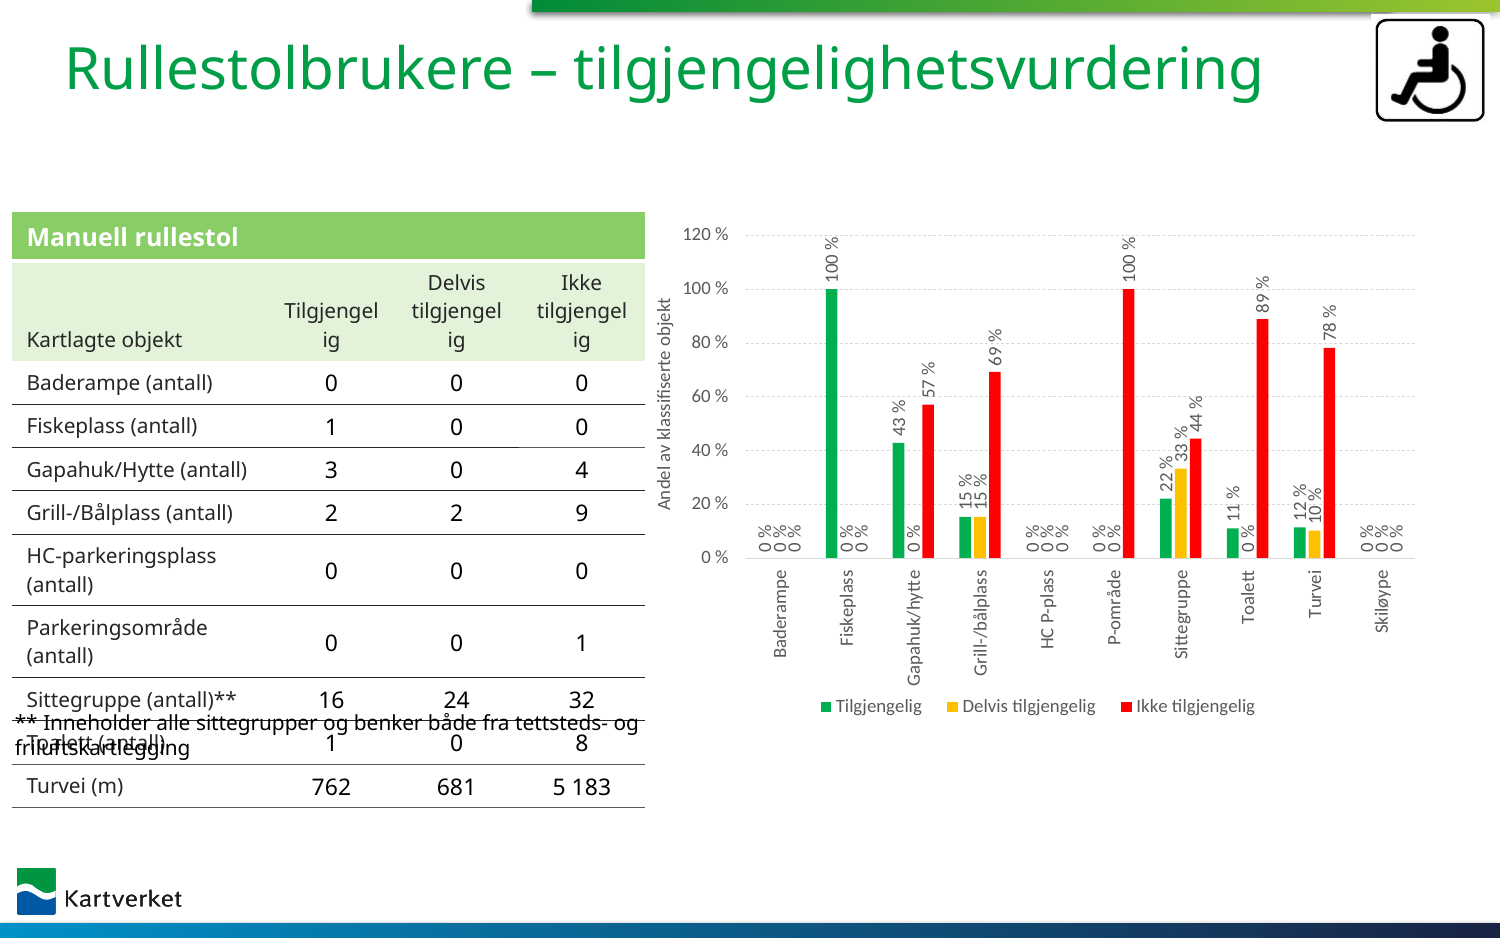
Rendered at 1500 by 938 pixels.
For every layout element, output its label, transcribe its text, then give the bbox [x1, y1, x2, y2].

table_cell Grill-/Bålplass (antall) [12, 491, 269, 534]
table_cell Delvis tilgjengelig [394, 263, 519, 361]
text_box ** Inneholder alle sittegrupper og benker både fra tettsteds- og friluftskartlegging [0, 702, 745, 768]
table_cell 0 [519, 405, 638, 447]
text_box Rullestolbrukere – tilgjengelighetsvurdering [49, 12, 1372, 109]
table_cell Gapahuk/Hytte (antall) [12, 448, 269, 490]
table_cell 1 [269, 405, 394, 447]
table_cell 0 [269, 361, 394, 404]
table_cell 32 [519, 678, 638, 702]
table_cell Ikke tilgjengelig [519, 263, 638, 361]
table_cell 9 [519, 491, 638, 534]
picture [1371, 13, 1491, 127]
table_cell Kartlagte objekt [12, 263, 269, 361]
table_cell 762 [269, 768, 394, 807]
table_cell Turvei (m) [12, 768, 269, 807]
table_cell 4 [519, 448, 638, 490]
table_cell 24 [394, 678, 519, 702]
table_cell Tilgjengelig [269, 263, 394, 361]
table_cell 1 [519, 606, 638, 677]
picture [643, 218, 1426, 728]
table_cell Parkeringsområde (antall) [12, 606, 269, 677]
table_cell 2 [269, 491, 394, 534]
table_cell Fiskeplass (antall) [12, 405, 269, 447]
table_cell 0 [394, 606, 519, 677]
table_cell 0 [394, 448, 519, 490]
table_cell 0 [269, 535, 394, 605]
table_cell 2 [394, 491, 519, 534]
table_header Manuell rullestol [12, 212, 645, 259]
table_cell 16 [269, 678, 394, 702]
table_cell 0 [519, 361, 638, 404]
table_cell Baderampe (antall) [12, 361, 269, 404]
table_cell 3 [269, 448, 394, 490]
table_cell 0 [394, 535, 519, 605]
table_cell 0 [394, 405, 519, 447]
table_cell 681 [394, 768, 519, 807]
table_cell Sittegruppe (antall)** [12, 678, 269, 702]
table_cell HC-parkeringsplass (antall) [12, 535, 269, 605]
table_cell 0 [519, 535, 638, 605]
table_cell 0 [269, 606, 394, 677]
table_cell 0 [394, 361, 519, 404]
table_cell 5 183 [519, 768, 645, 807]
